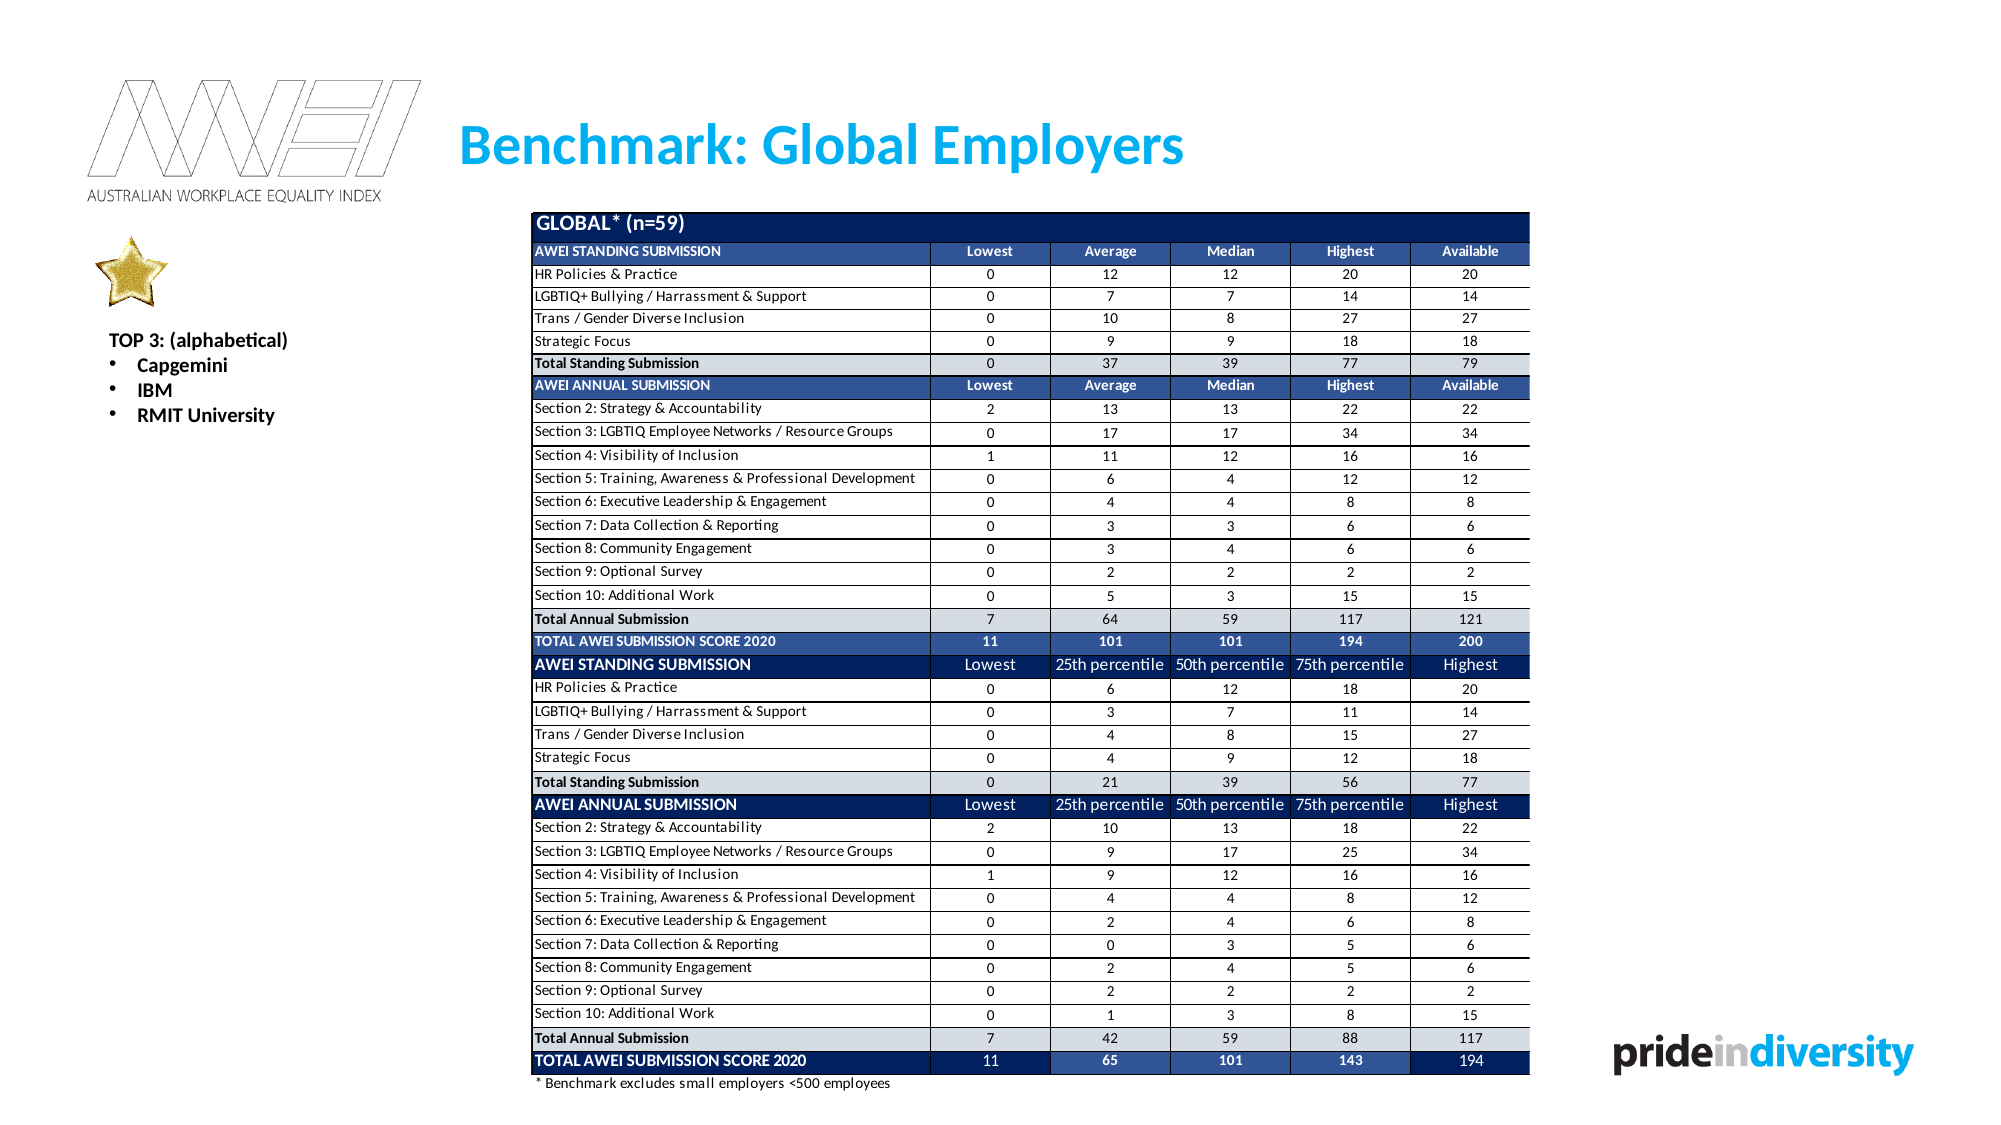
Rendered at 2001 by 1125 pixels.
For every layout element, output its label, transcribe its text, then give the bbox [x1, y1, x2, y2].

picture [531, 212, 1532, 1099]
picture [86, 78, 422, 204]
picture [1758, 1050, 1765, 1061]
title Benchmark: Global Employers [444, 47, 1914, 235]
picture [1614, 1034, 1914, 1076]
picture [1900, 1049, 1914, 1076]
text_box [94, 235, 445, 438]
